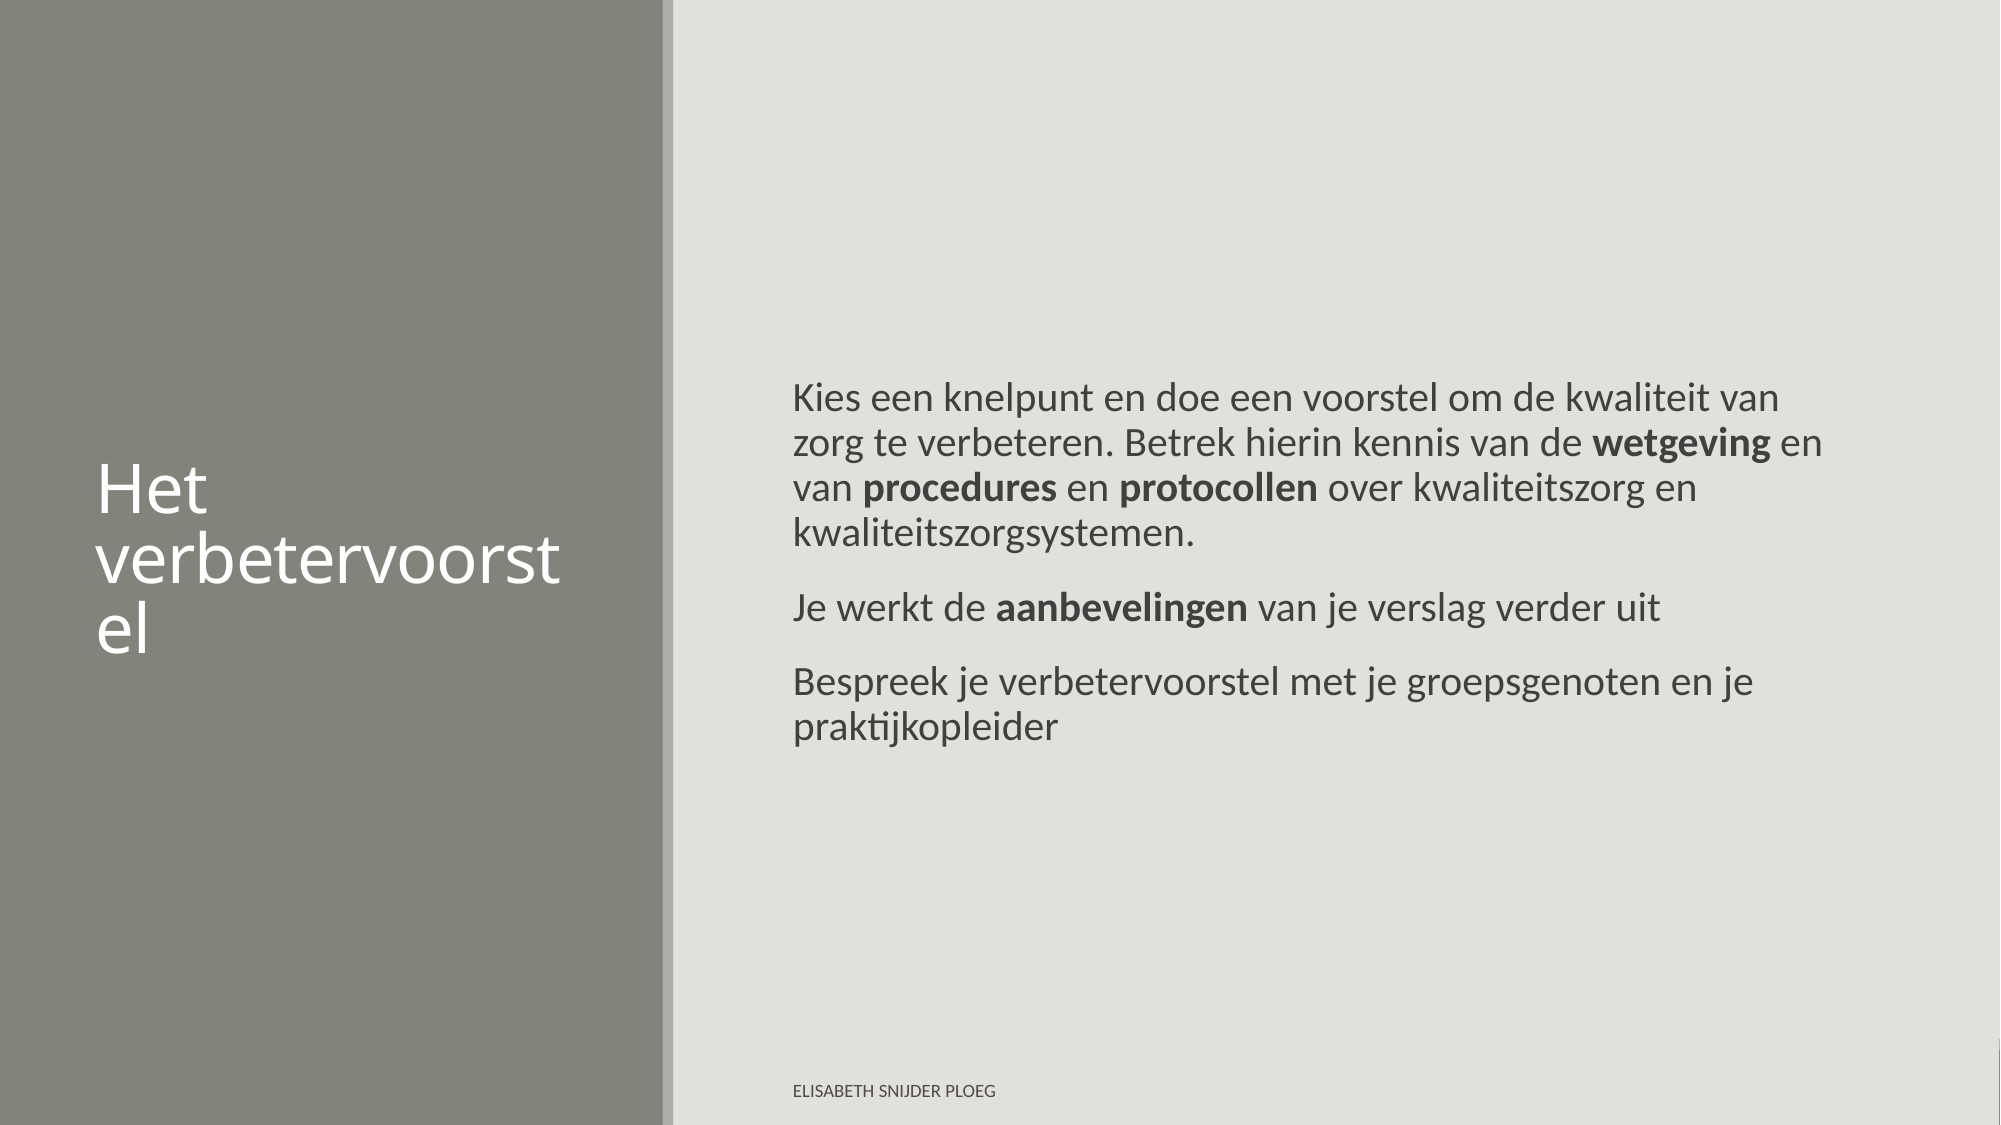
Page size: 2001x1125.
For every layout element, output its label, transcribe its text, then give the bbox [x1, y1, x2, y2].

footer Elisabeth Snijder Ploeg [777, 1059, 1616, 1120]
title Het verbetervoorstel [80, 99, 587, 1026]
text_box [661, 0, 674, 1125]
list Kies een knelpunt en doe een voorstel om de kwaliteit van zorg te verbeteren. Betrek hierin kennis van de wetgeving en van procedures en protocollen over kwaliteitszorg en kwaliteitszorgsystemen. Je werkt de aanbevelingen van je verslag verder uit Bespreek je verbetervoorstel met je groepsgenoten en je praktijkopleider [777, 99, 1830, 1026]
text_box [0, 0, 661, 1125]
text_box [674, 0, 2000, 1125]
